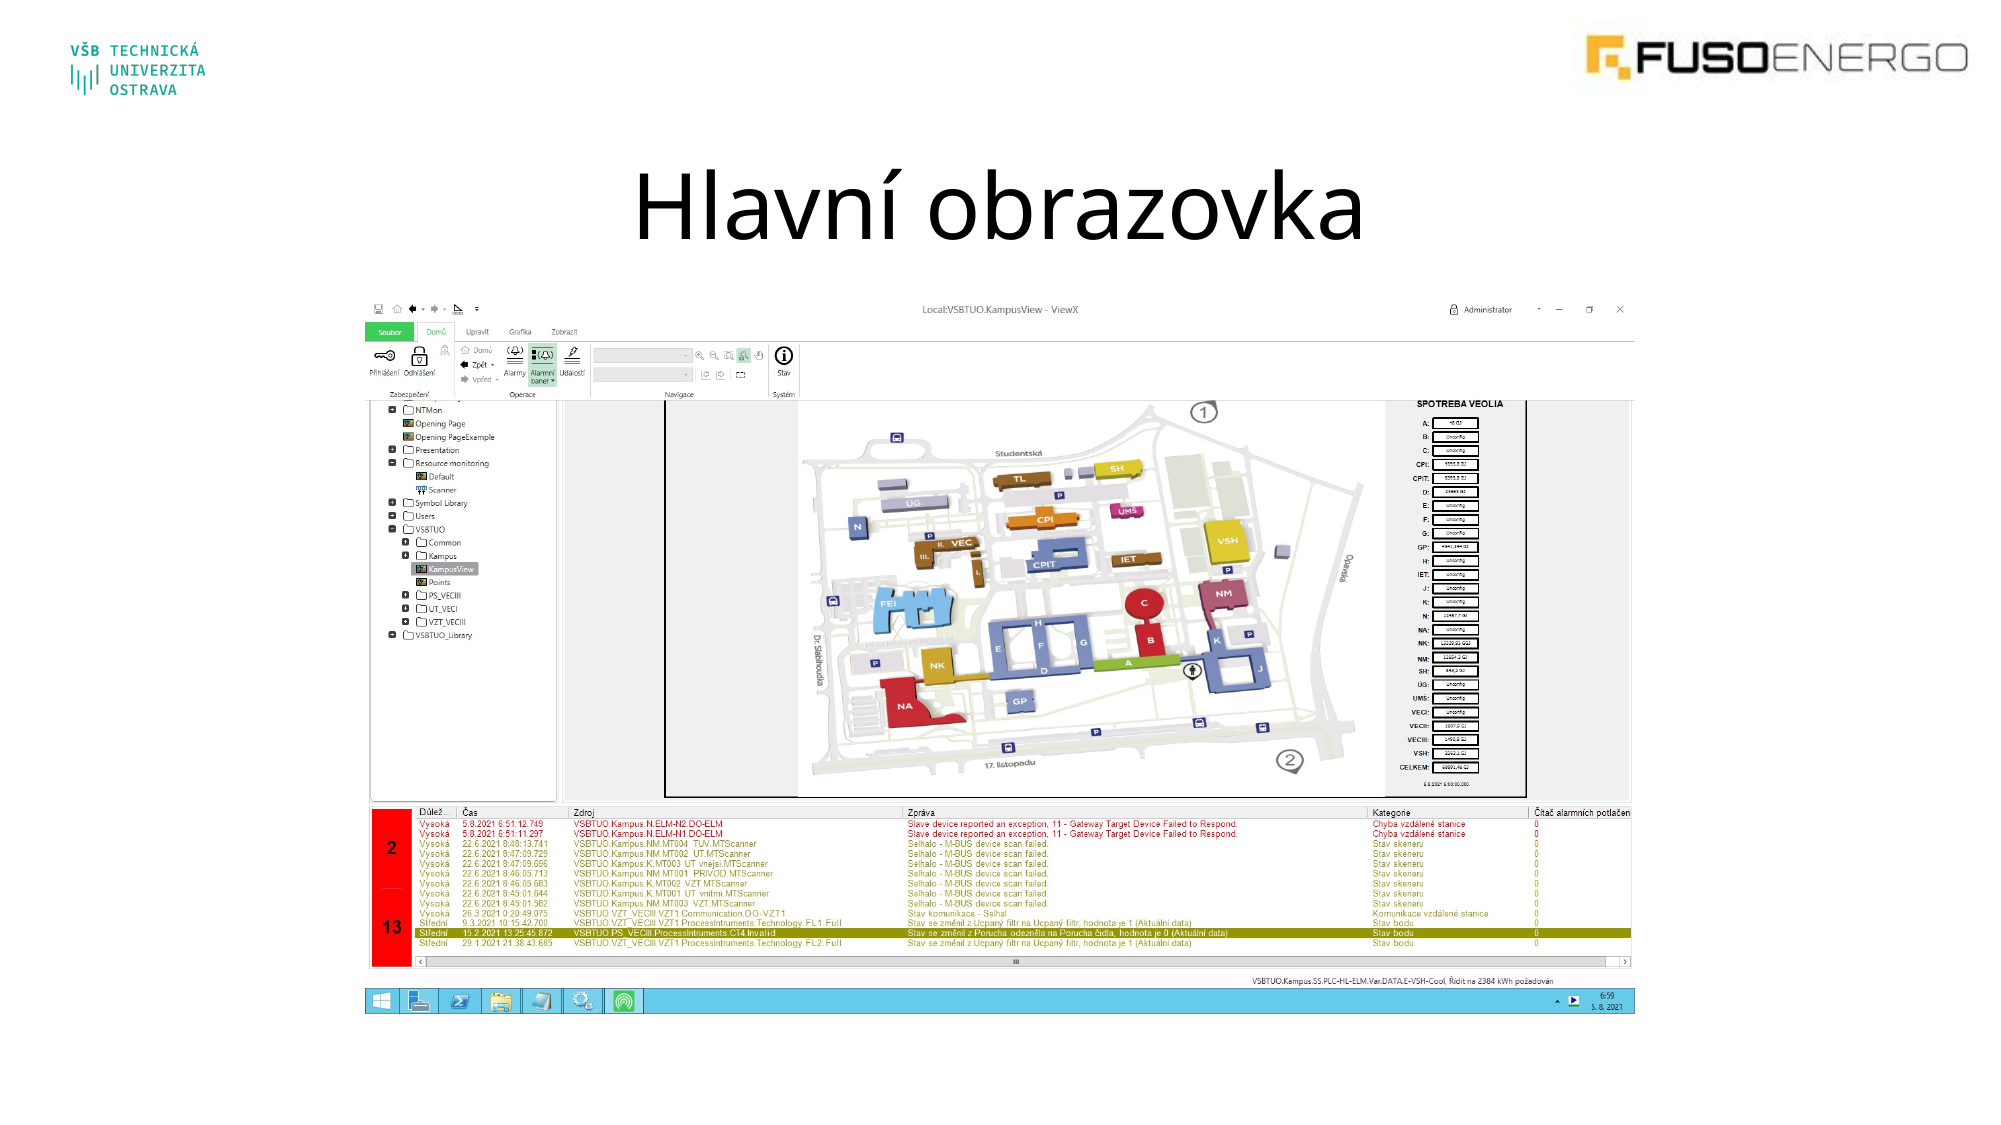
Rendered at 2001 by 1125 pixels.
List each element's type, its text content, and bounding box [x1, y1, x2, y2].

picture [1574, 21, 1981, 95]
picture [365, 299, 1635, 1014]
title Hlavní obrazovka [137, 141, 1863, 278]
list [70, 41, 205, 95]
